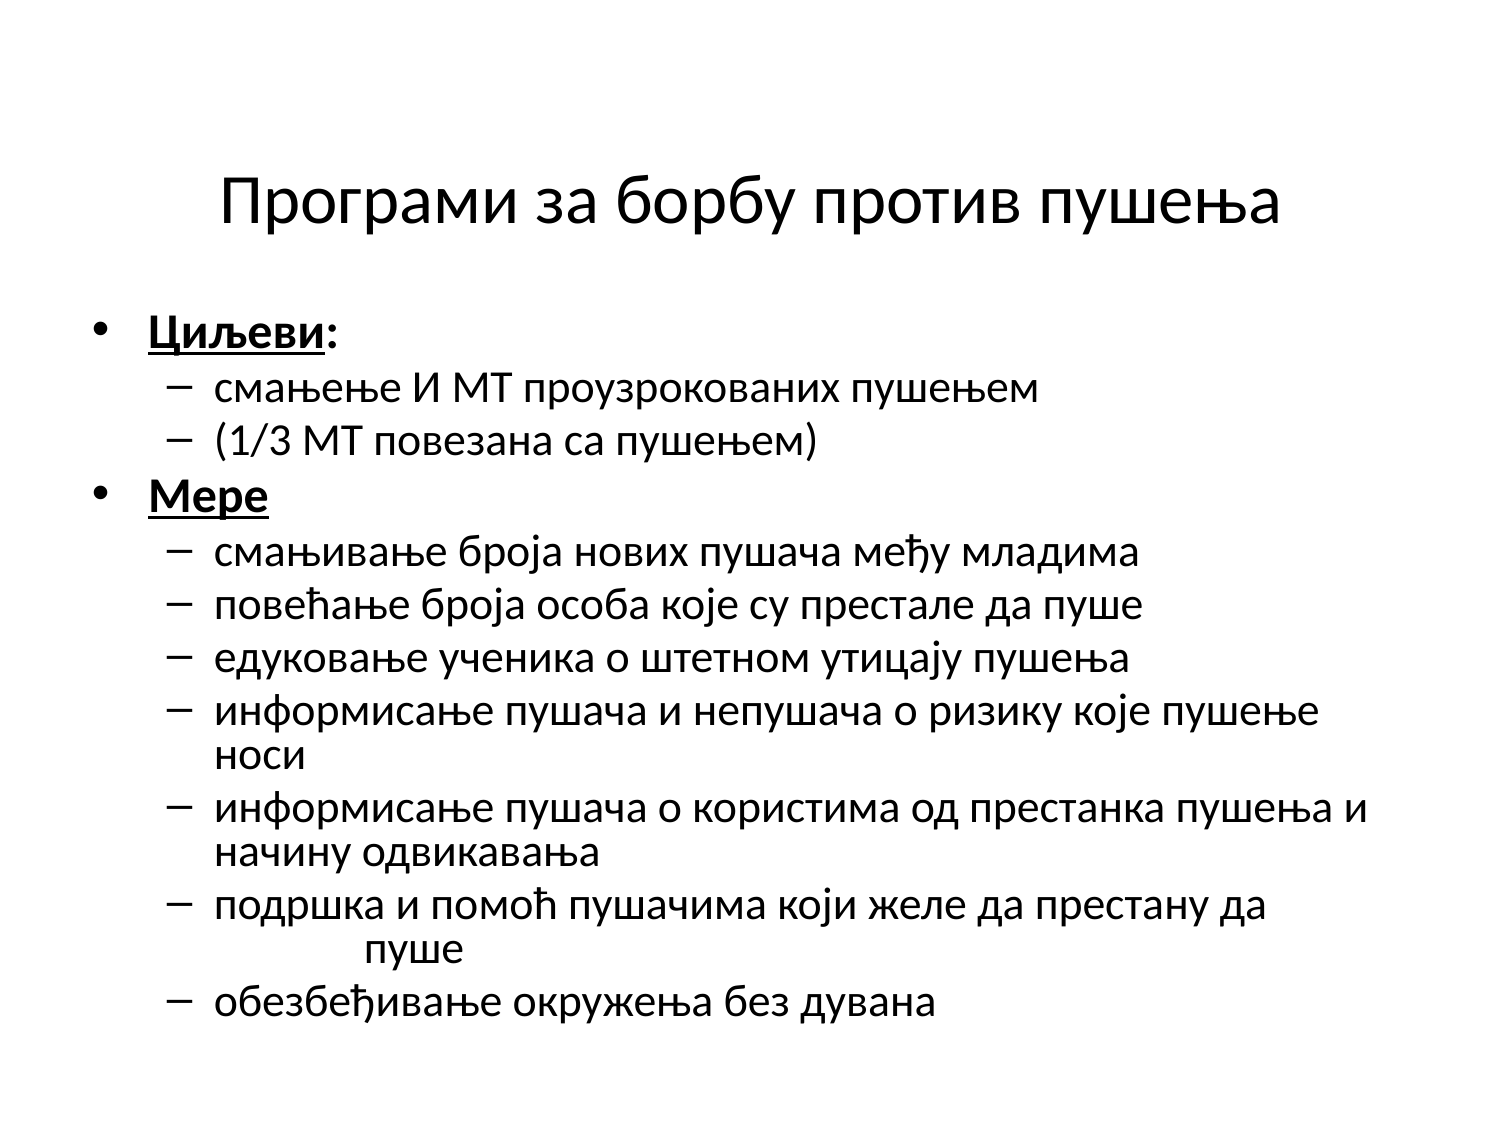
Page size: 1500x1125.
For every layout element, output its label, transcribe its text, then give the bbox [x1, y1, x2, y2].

list Циљеви: смањење И МТ проузрокованих пушењем (1/3 МТ повезана са пушењем) Мере смањивање броја нових пушача међу младима повећање броја особа које су престале да пуше едуковање ученика о штетном утицају пушења информисање пушача и непушача о ризику које пушење носи информисање пушача о користима од престанка пушења и начину одвикавања подршка и помоћ пушачима који желе да престану да пуше обезбеђивање окружења без дувана [76, 302, 1427, 1106]
title Програми за борбу против пушења [76, 101, 1427, 290]
